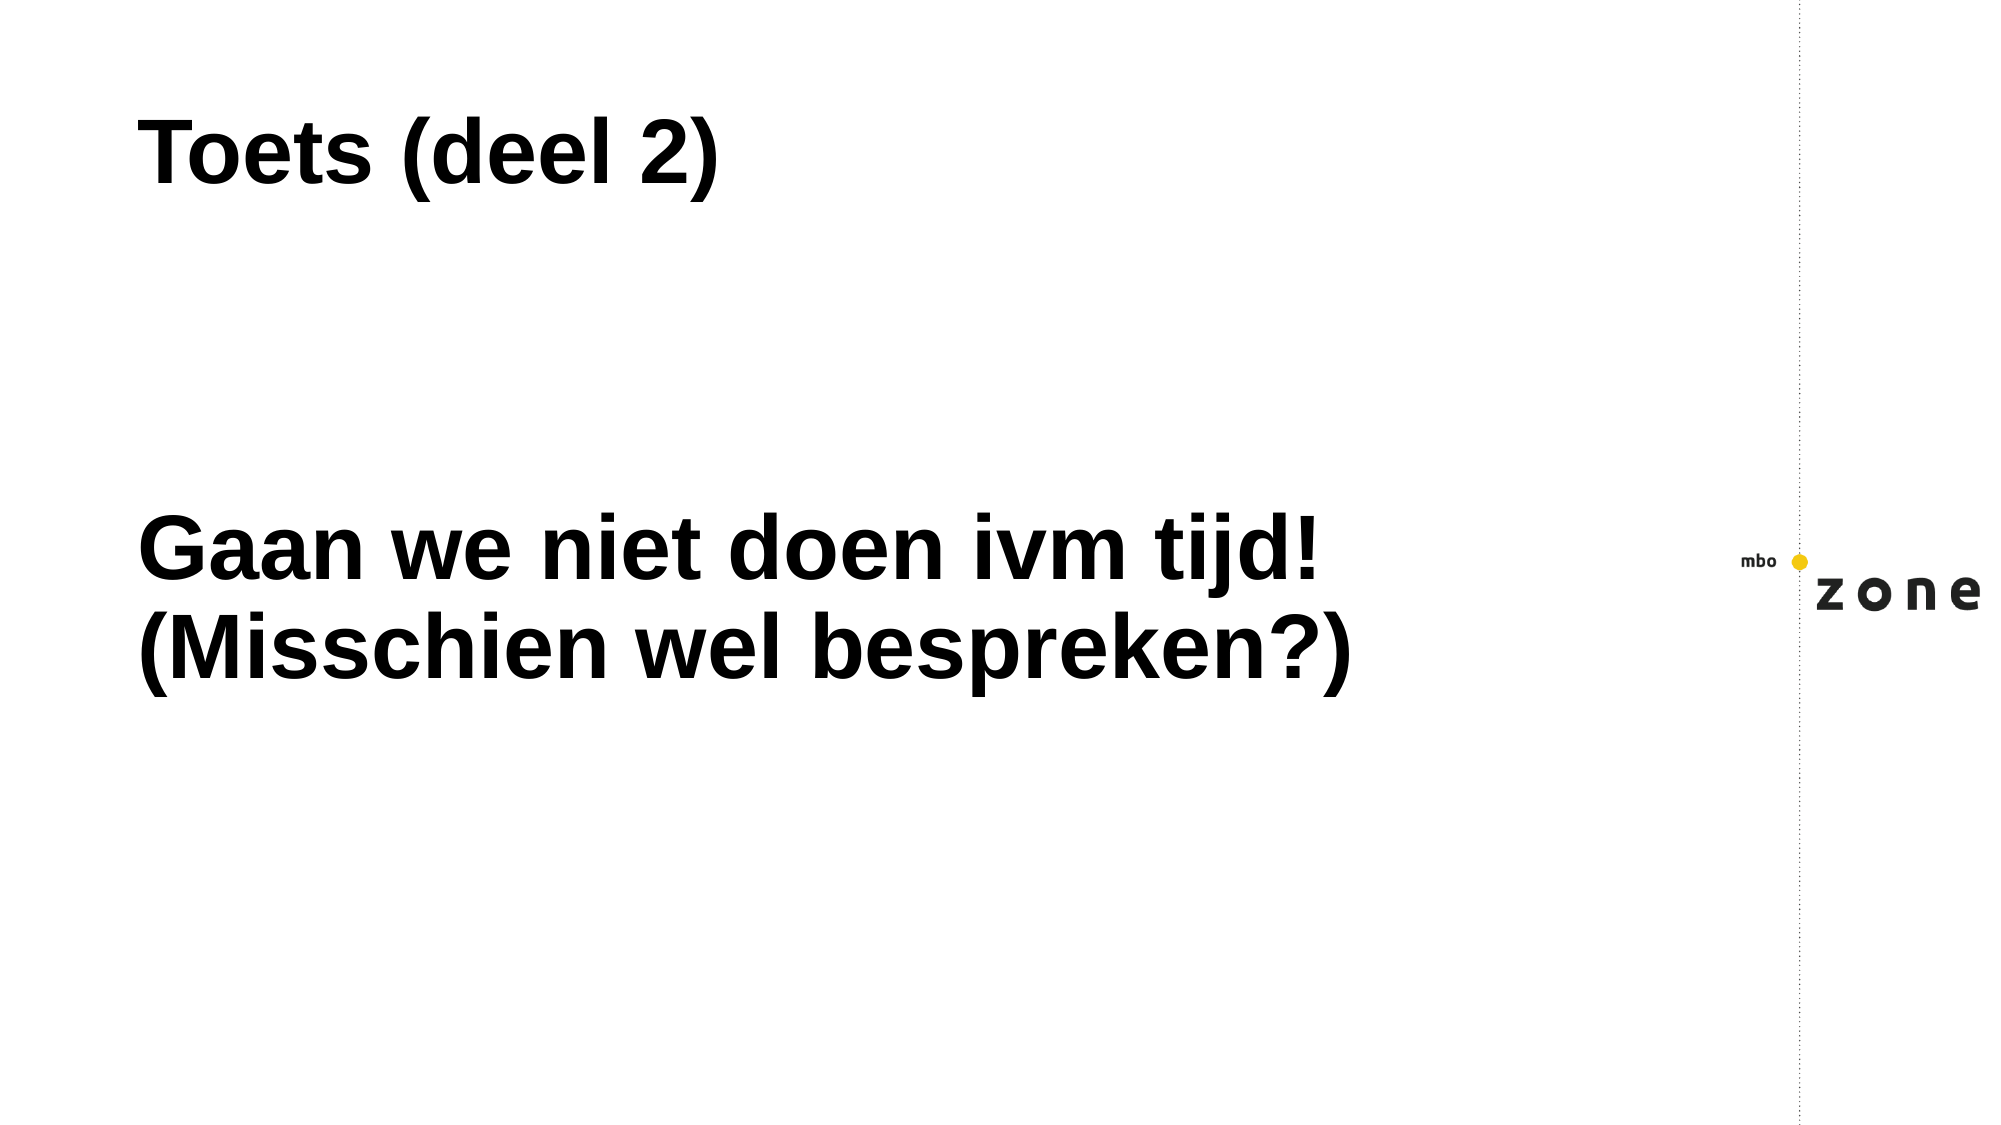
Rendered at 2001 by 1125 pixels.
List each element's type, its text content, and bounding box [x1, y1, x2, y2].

title Toets (deel 2) Gaan we niet doen ivm tijd! (Misschien wel bespreken?) [137, 104, 1738, 1036]
picture [1596, 0, 2001, 1125]
